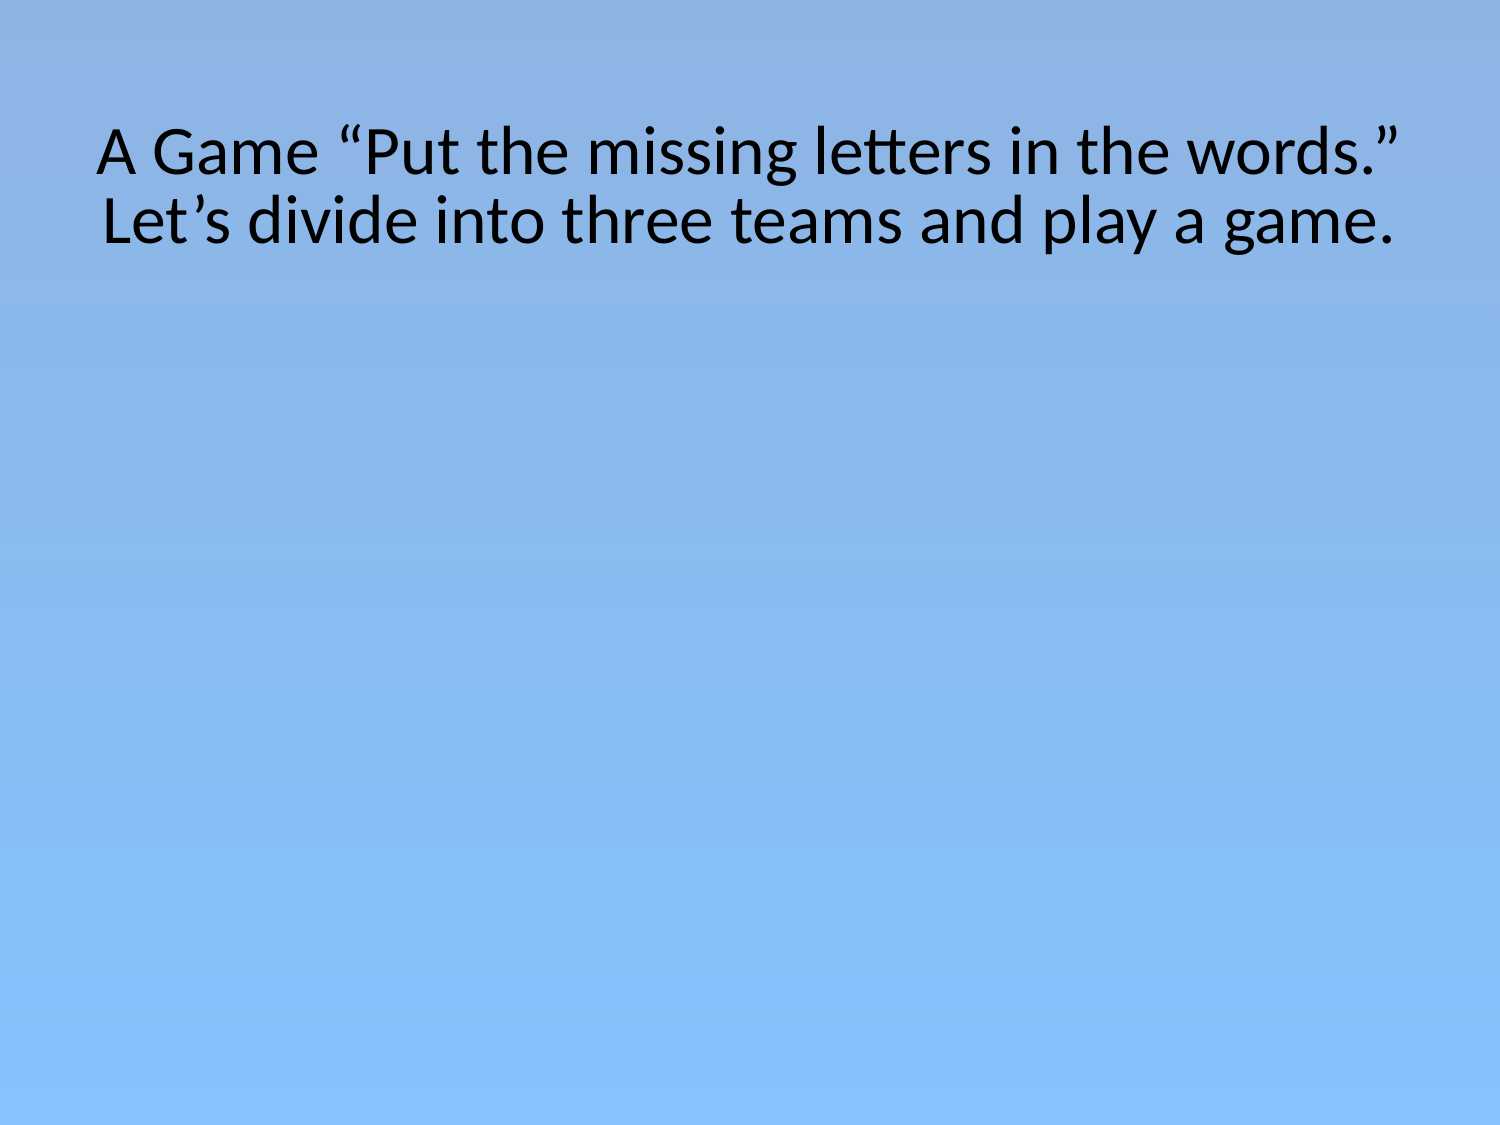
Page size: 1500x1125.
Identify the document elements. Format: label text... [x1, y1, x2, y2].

title A Game “Put the missing letters in the words.” Let’s divide into three teams and play a game. [75, 45, 1425, 339]
